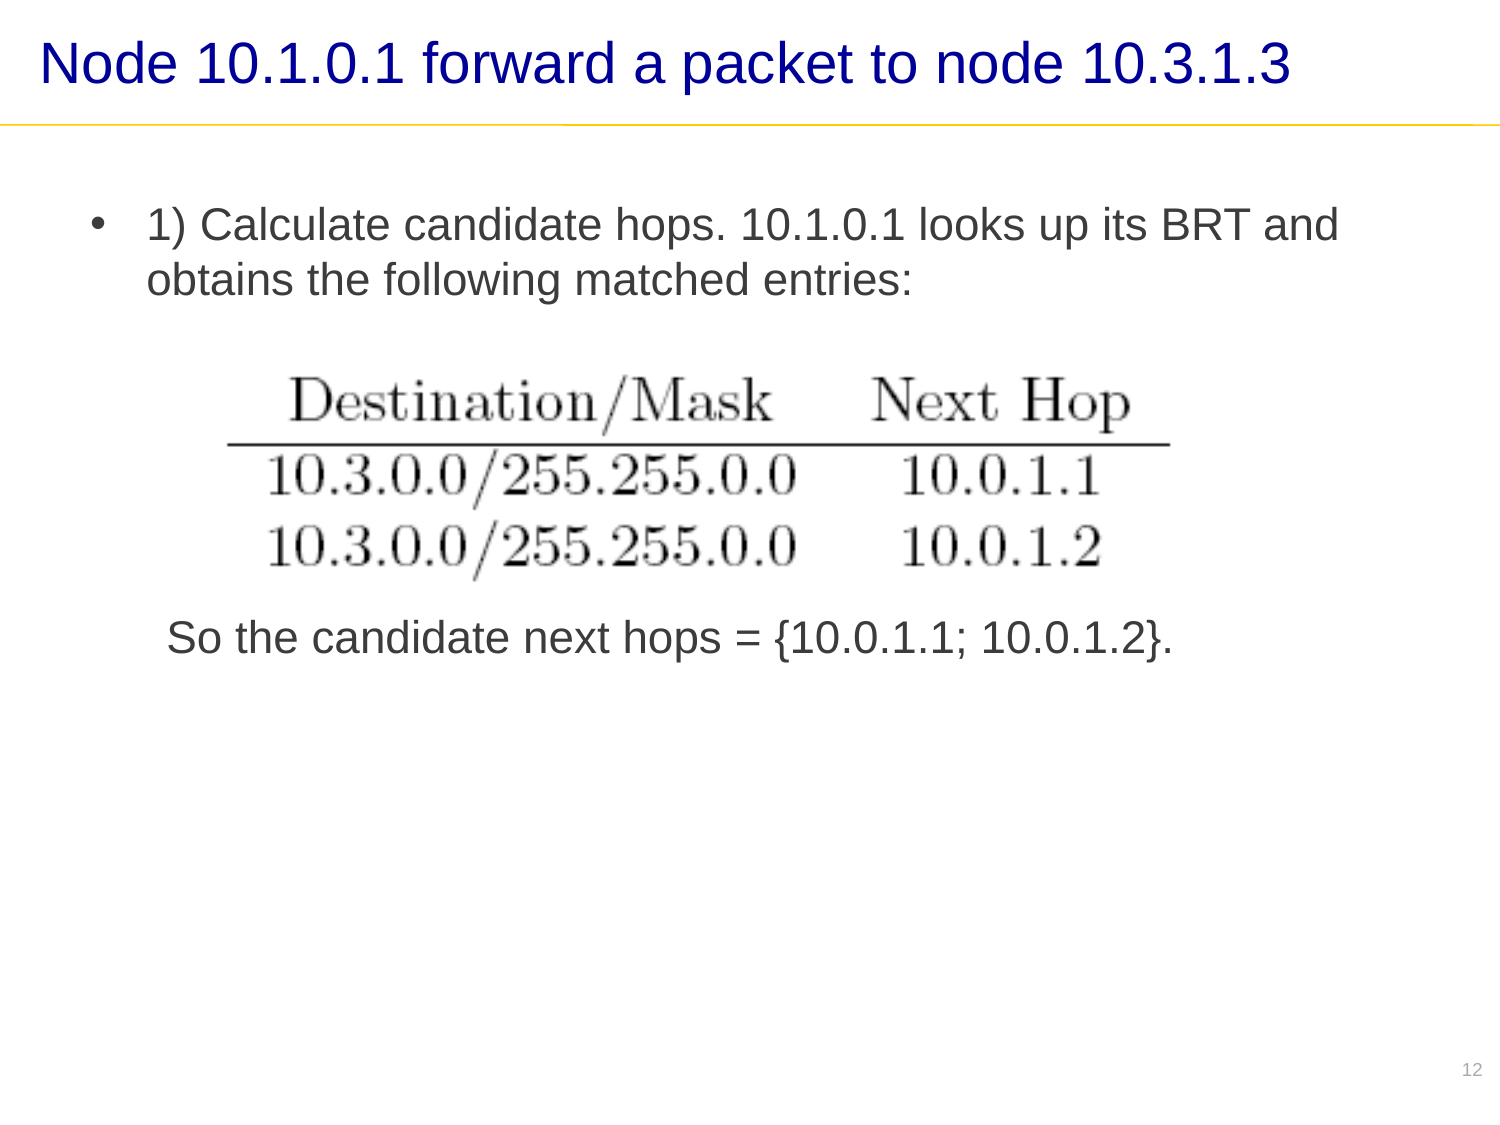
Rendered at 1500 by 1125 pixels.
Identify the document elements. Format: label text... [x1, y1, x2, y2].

slide_number 12 [1446, 1049, 1500, 1088]
picture [218, 373, 1181, 587]
list 1) Calculate candidate hops. 10.1.0.1 looks up its BRT and obtains the following matched entries: So the candidate next hops = {10.0.1.1; 10.0.1.2}. [75, 187, 1425, 1050]
title Node 10.1.0.1 forward a packet to node 10.3.1.3 [24, 23, 1412, 106]
